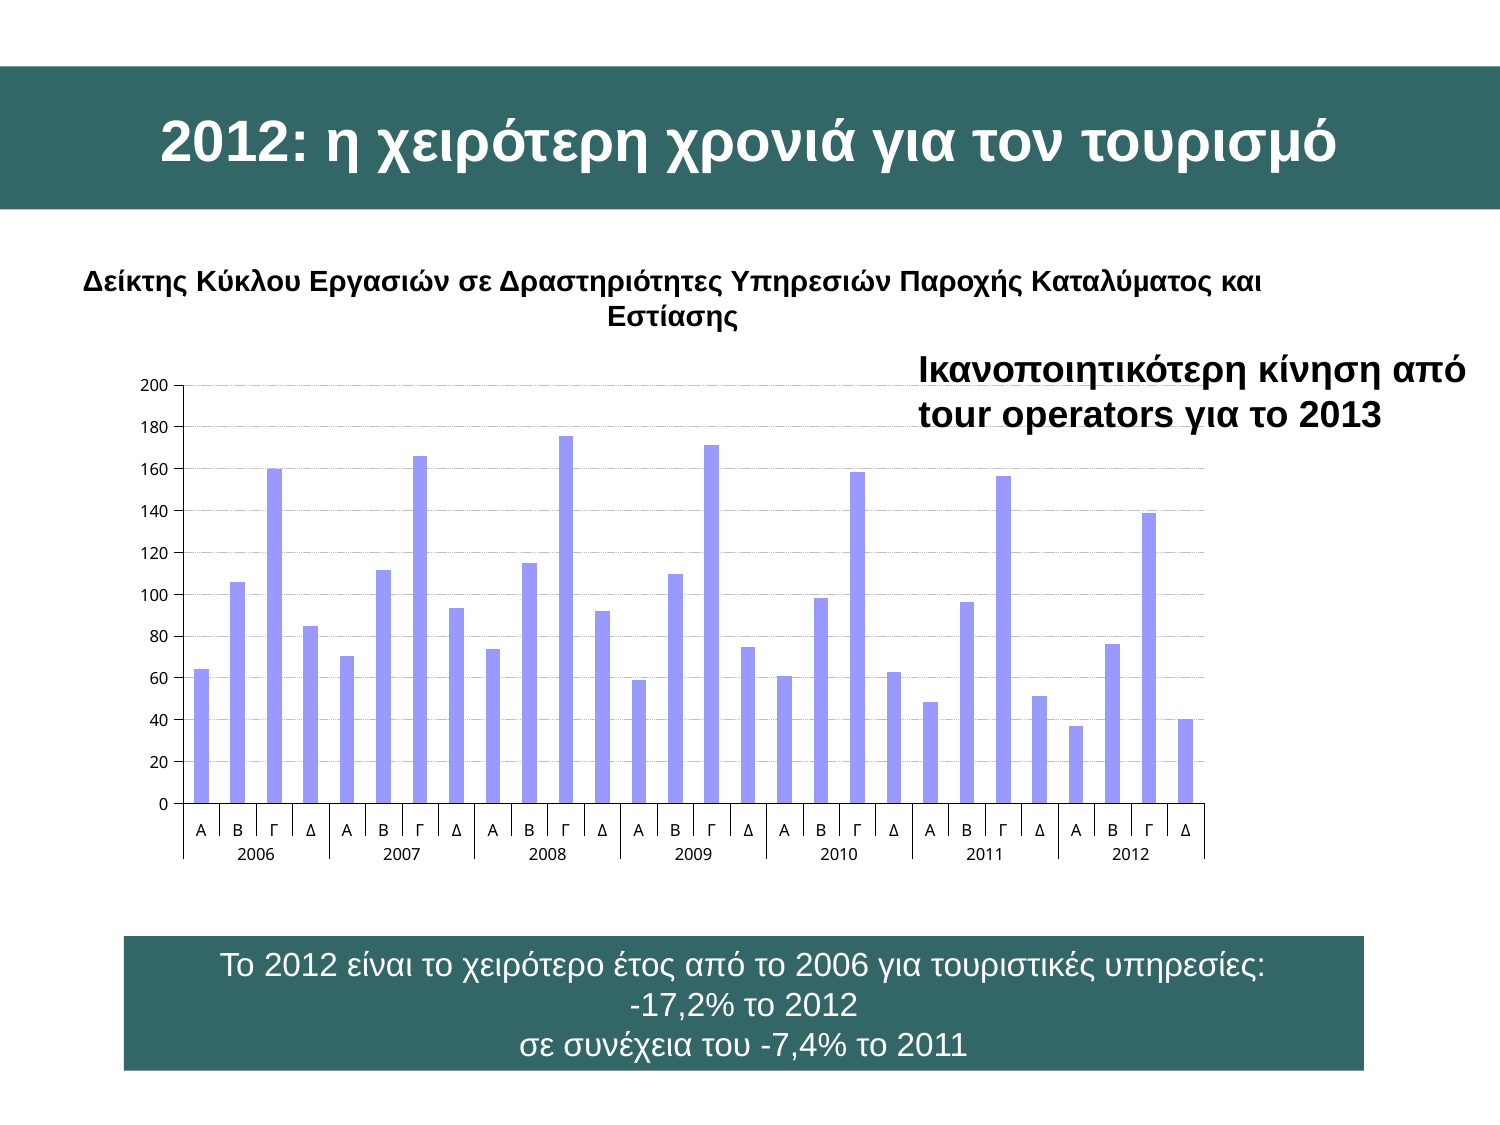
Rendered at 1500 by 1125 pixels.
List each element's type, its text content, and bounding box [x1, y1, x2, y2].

text_box Δείκτης Κύκλου Εργασιών σε Δραστηριότητες Υπηρεσιών Παροχής Καταλύµατος και Εστίασης [41, 255, 1305, 341]
text_box Ικανοποιητικότερη κίνηση από tour operators για το 2013 [903, 337, 1500, 443]
chart [53, 350, 1224, 918]
text_box Το 2012 είναι το χειρότερο έτος από το 2006 για τουριστικές υπηρεσίες: -17,2% το 2012 σε συνέχεια του -7,4% το 2011 [123, 936, 1364, 1071]
text_box 2012: η χειρότερη χρονιά για τον τουρισμό [0, 66, 1500, 210]
